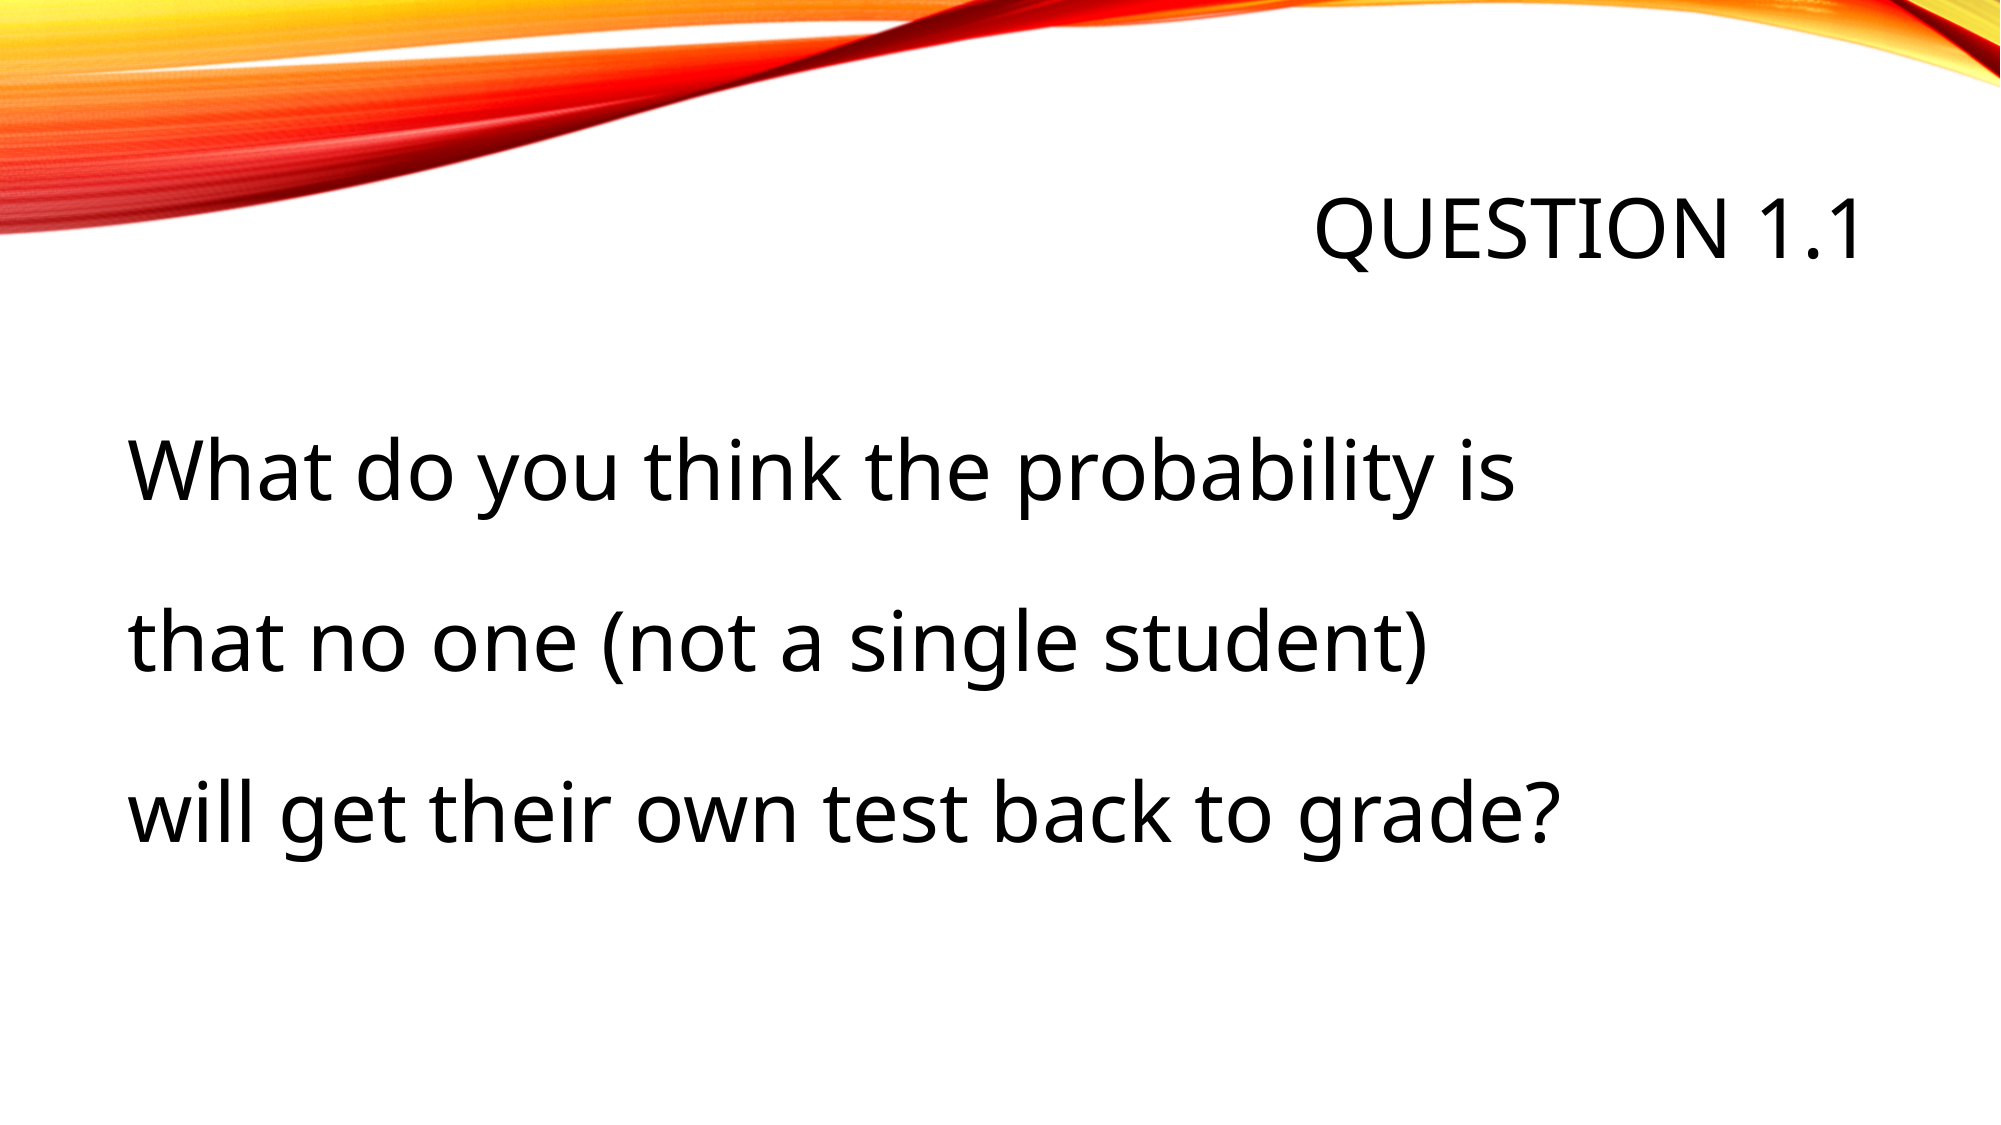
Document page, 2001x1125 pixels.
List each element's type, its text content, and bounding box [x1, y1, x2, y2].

list What do you think the probability is that no one (not a single student) will get their own test back to grade? [112, 360, 1888, 1021]
picture [0, 0, 2000, 237]
title Question 1.1 [474, 125, 1888, 338]
